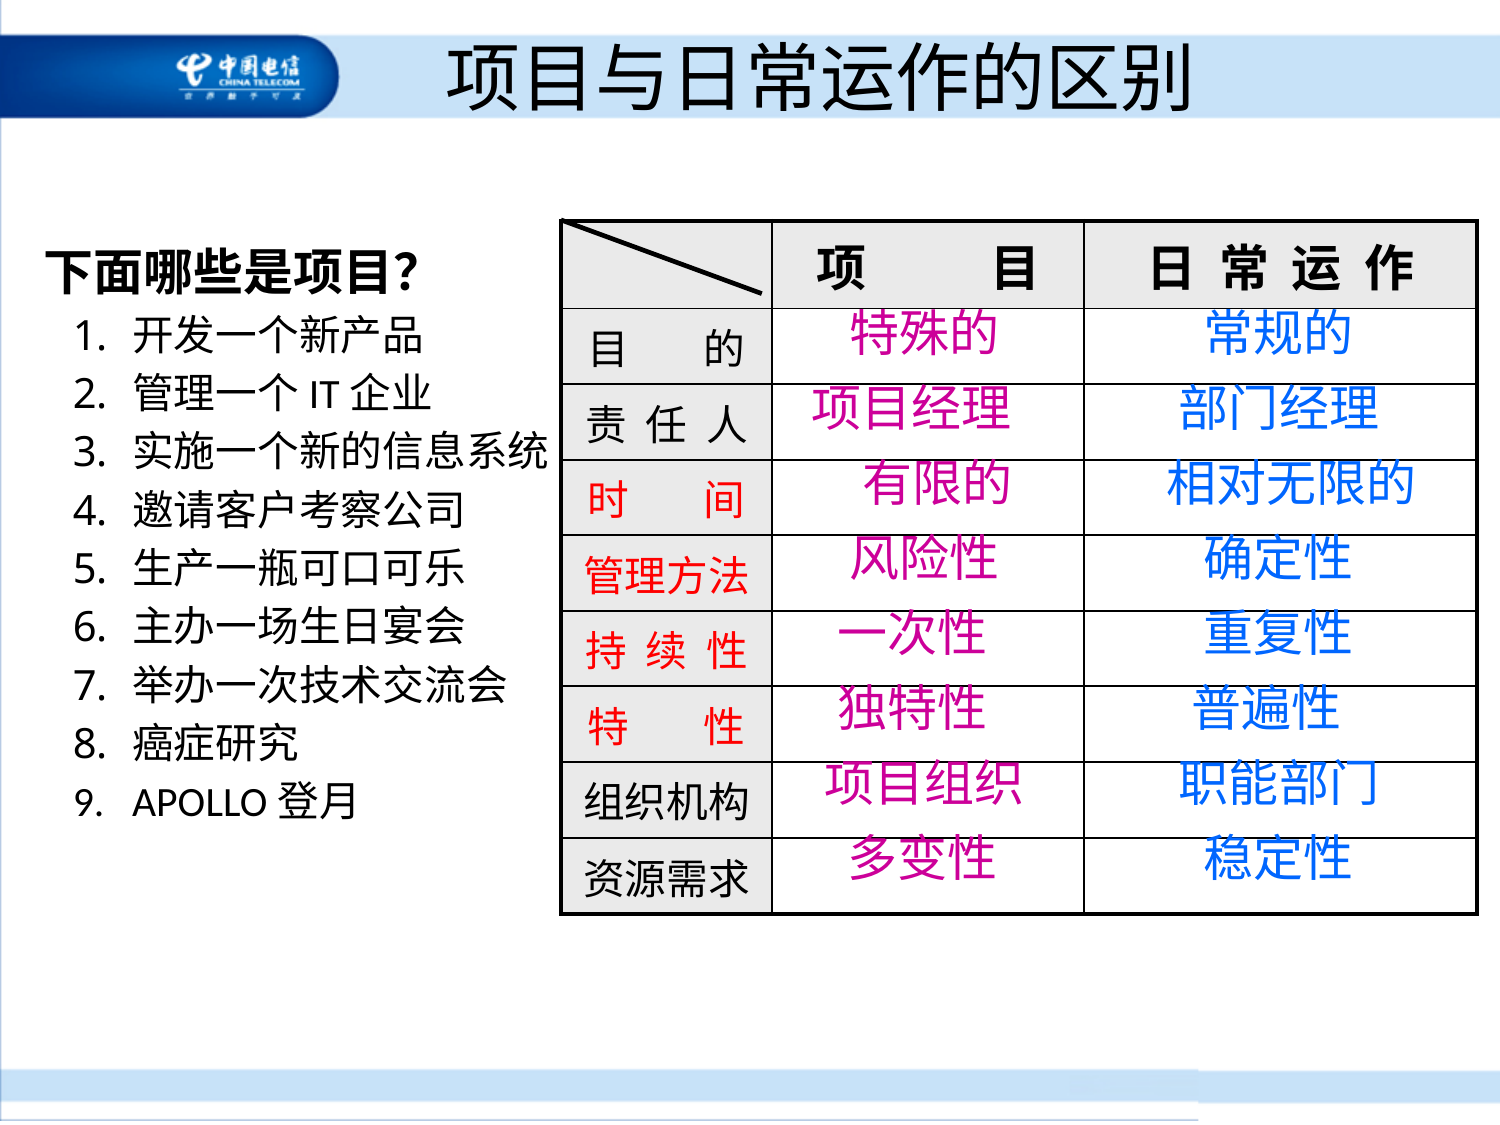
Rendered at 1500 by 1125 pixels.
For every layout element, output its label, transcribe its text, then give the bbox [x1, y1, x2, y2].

table_cell [1390, 763, 1475, 837]
text_box 重复性 [1189, 593, 1390, 669]
table_cell 持 续 性 [692, 612, 771, 685]
table_cell [1085, 461, 1189, 534]
text_box 独特性 [822, 668, 1023, 743]
table_cell [1085, 309, 1189, 383]
table_cell [1023, 536, 1083, 610]
text_box 部门经理 [1164, 368, 1440, 444]
table_cell [1085, 687, 1176, 761]
text_box 相对无限的 [1151, 443, 1439, 519]
table_cell [1390, 309, 1475, 383]
table_cell [1023, 763, 1083, 837]
table_cell [1085, 839, 1475, 912]
table_cell [773, 536, 834, 610]
text_box 普遍性 [1176, 668, 1377, 743]
table_cell 管理方法 [692, 536, 771, 610]
text_box 稳定性 [1189, 818, 1390, 894]
text_box 常规的 [1189, 293, 1390, 368]
list 下面哪些是项目？ 开发一个新产品 管理一个IT企业 实施一个新的信息系统 邀请客户考察公司 生产一瓶可口可乐 主办一场生日宴会 举办一次技术交流会 癌症研究 APOLLO登月 [28, 232, 692, 977]
table_cell 组织机构 [692, 763, 771, 837]
table_cell [1390, 536, 1475, 610]
table_cell [1085, 763, 1189, 837]
table_cell 目 的 [692, 309, 771, 383]
table_header [563, 223, 771, 308]
table_cell [1377, 612, 1475, 685]
text_box 多变性 [822, 818, 1023, 894]
table_cell [1035, 461, 1083, 534]
table_cell [773, 687, 822, 761]
text_box 特殊的 [834, 293, 1035, 368]
text_box 项目经理 [797, 368, 1035, 444]
text_box 一次性 [822, 593, 1023, 668]
table_cell [1390, 461, 1475, 534]
table_cell 时 间 [692, 461, 771, 534]
table_cell [773, 309, 834, 383]
table_cell [1023, 612, 1083, 685]
table_header 日 常 运 作 [1085, 223, 1475, 308]
table_cell [773, 763, 822, 837]
text_box 项目与日常运作的区别 [430, 19, 1500, 132]
table_cell [1035, 385, 1083, 459]
table_cell 资源需求 [692, 839, 771, 912]
text_box 职能部门 [1164, 743, 1415, 819]
table_cell [1085, 385, 1164, 459]
text_box 项目组织 [809, 743, 1060, 819]
table_cell [1023, 687, 1083, 761]
table_header 项 目 [773, 223, 1083, 308]
table_cell [1085, 536, 1189, 610]
table_cell [1035, 309, 1083, 383]
table_cell [773, 612, 822, 685]
table_cell 特 性 [692, 687, 771, 761]
table_cell [1085, 612, 1189, 685]
picture [0, 0, 1500, 1121]
table_cell [773, 839, 1083, 912]
text_box 确定性 [1189, 518, 1390, 593]
table_cell 责 任 人 [692, 385, 771, 459]
table_cell [773, 461, 847, 534]
table_cell [1377, 687, 1475, 761]
text_box 有限的 [847, 443, 1048, 519]
text_box 风险性 [834, 518, 1035, 594]
table_cell [773, 385, 847, 459]
table_cell [1439, 385, 1475, 459]
